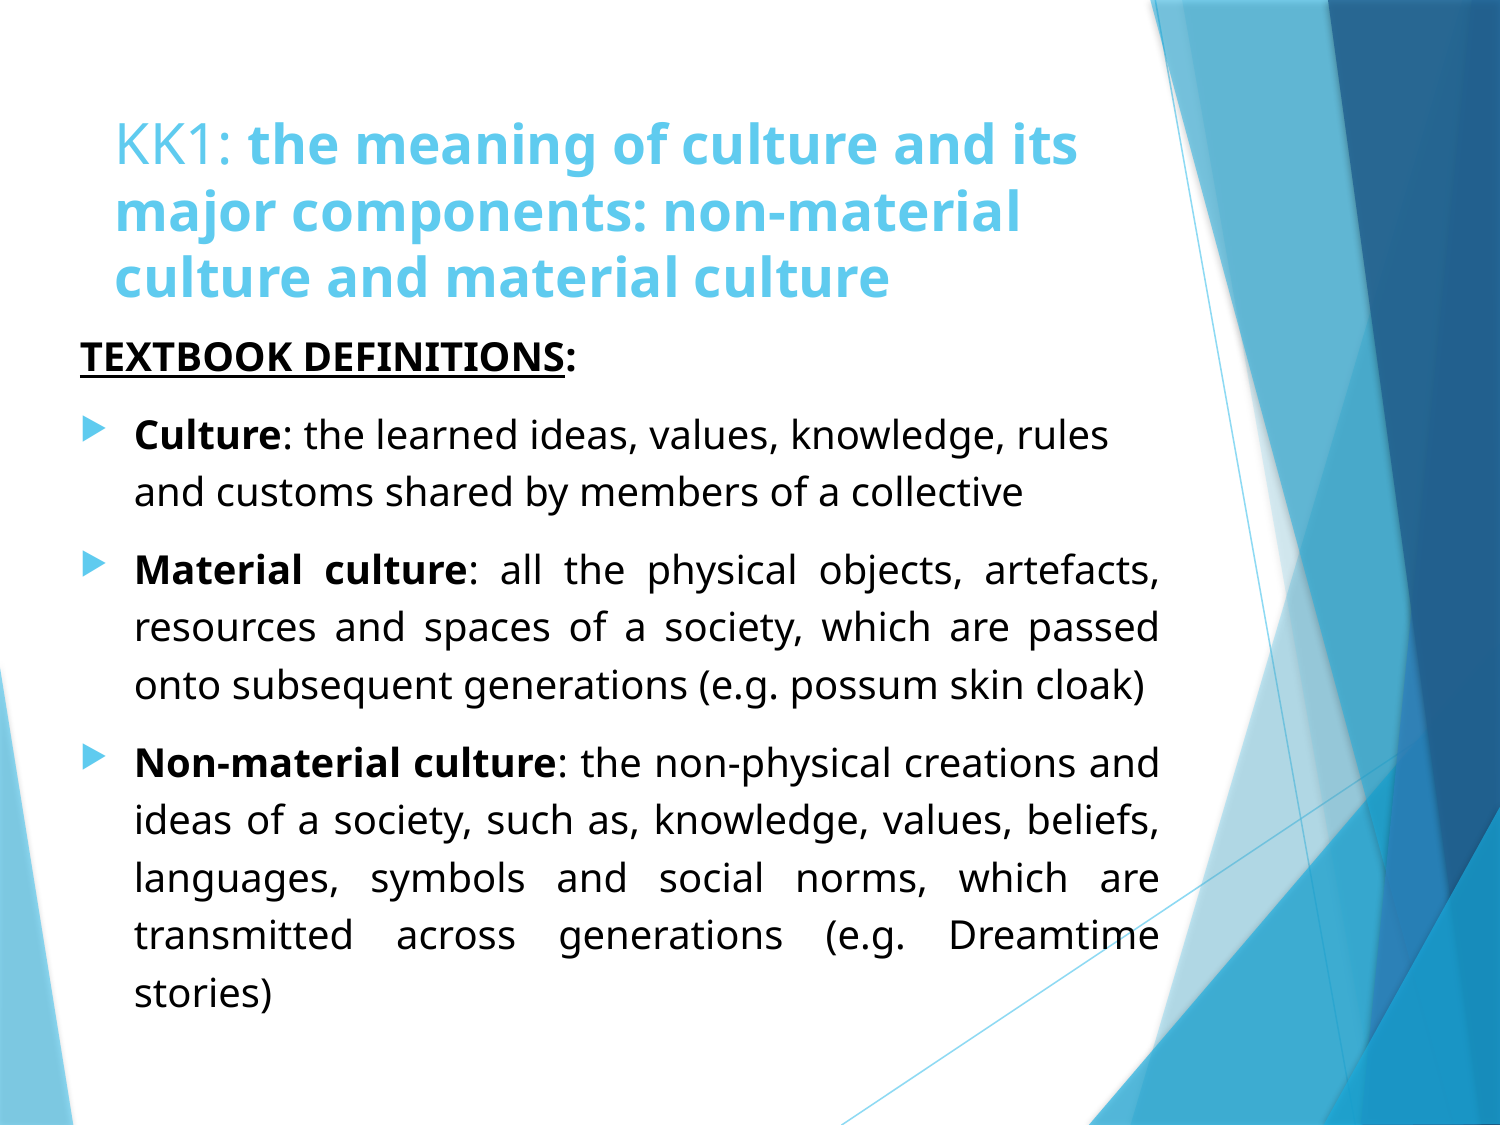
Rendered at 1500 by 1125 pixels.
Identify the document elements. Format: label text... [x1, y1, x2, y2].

title KK1: the meaning of culture and its major components: non-material culture and material culture [99, 99, 1142, 314]
list TEXTBOOK DEFINITIONS: Culture: the learned ideas, values, knowledge, rules and customs shared by members of a collective Material culture: all the physical objects, artefacts, resources and spaces of a society, which are passed onto subsequent generations (e.g. possum skin cloak) Non-material culture: the non-physical creations and ideas of a society, such as, knowledge, values, beliefs, languages, symbols and social norms, which are transmitted across generations (e.g. Dreamtime stories) [64, 314, 1177, 1033]
